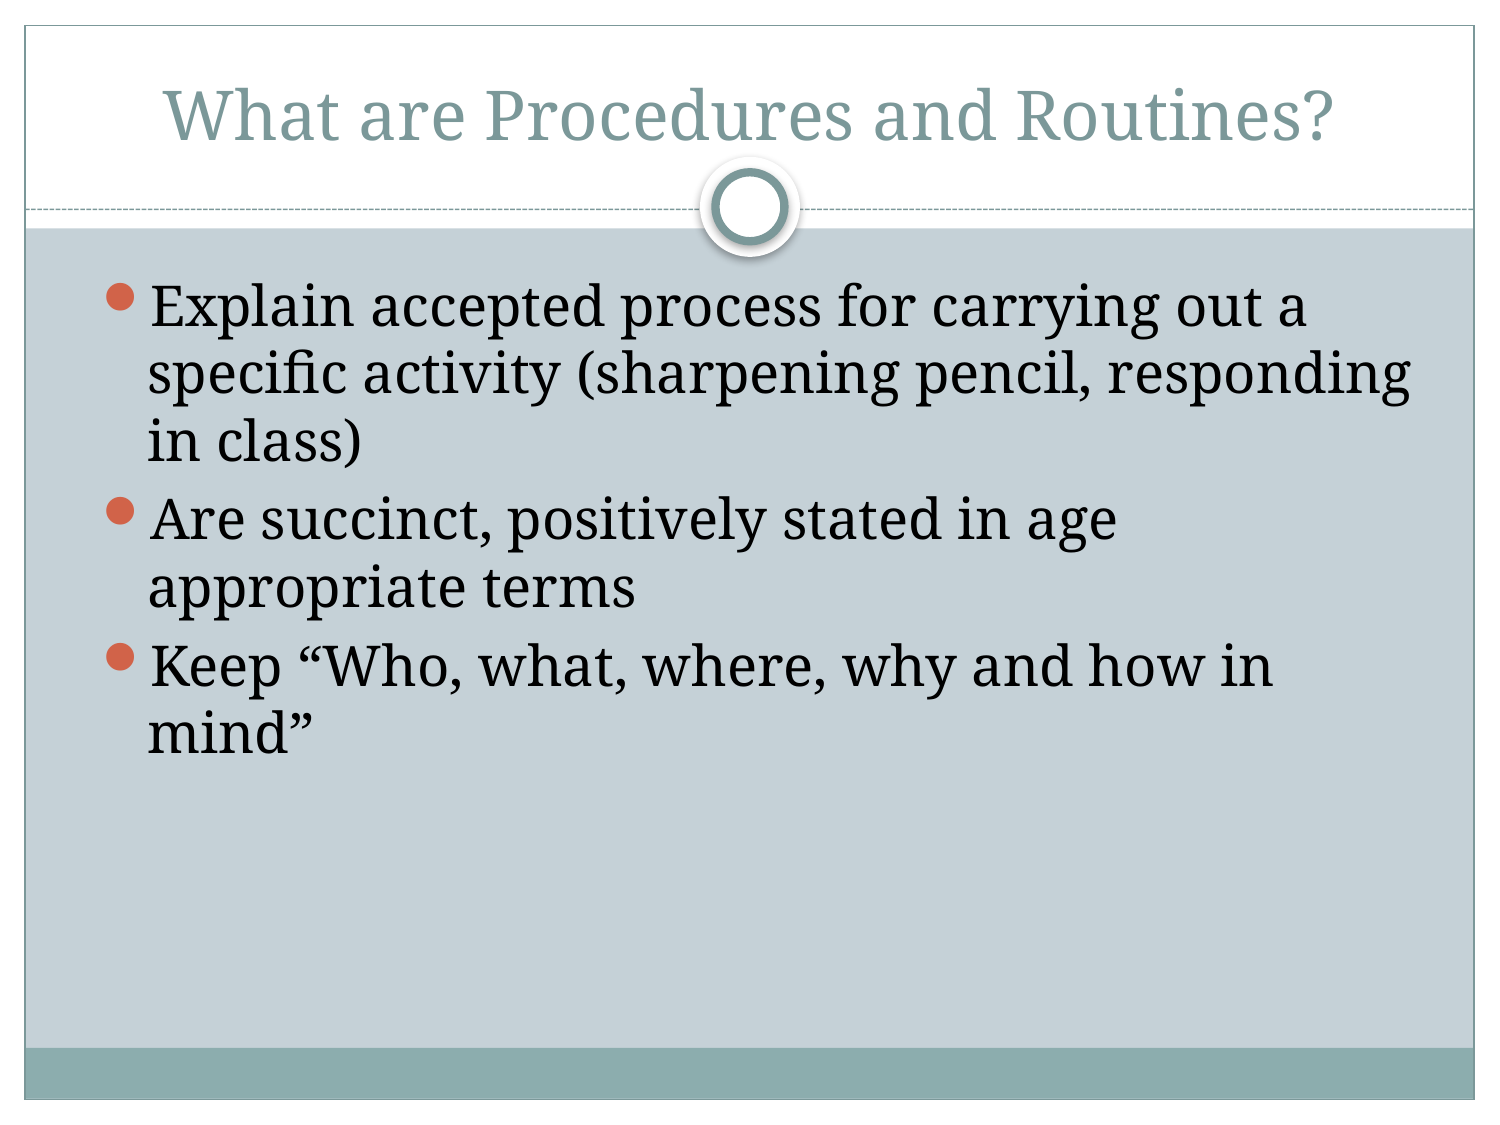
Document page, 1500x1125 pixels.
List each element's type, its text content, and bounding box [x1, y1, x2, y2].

title What are Procedures and Routines? [49, 37, 1450, 162]
list Explain accepted process for carrying out a specific activity (sharpening pencil, responding in class) Are succinct, positively stated in age appropriate terms Keep “Who, what, where, why and how in mind” [87, 262, 1438, 1005]
